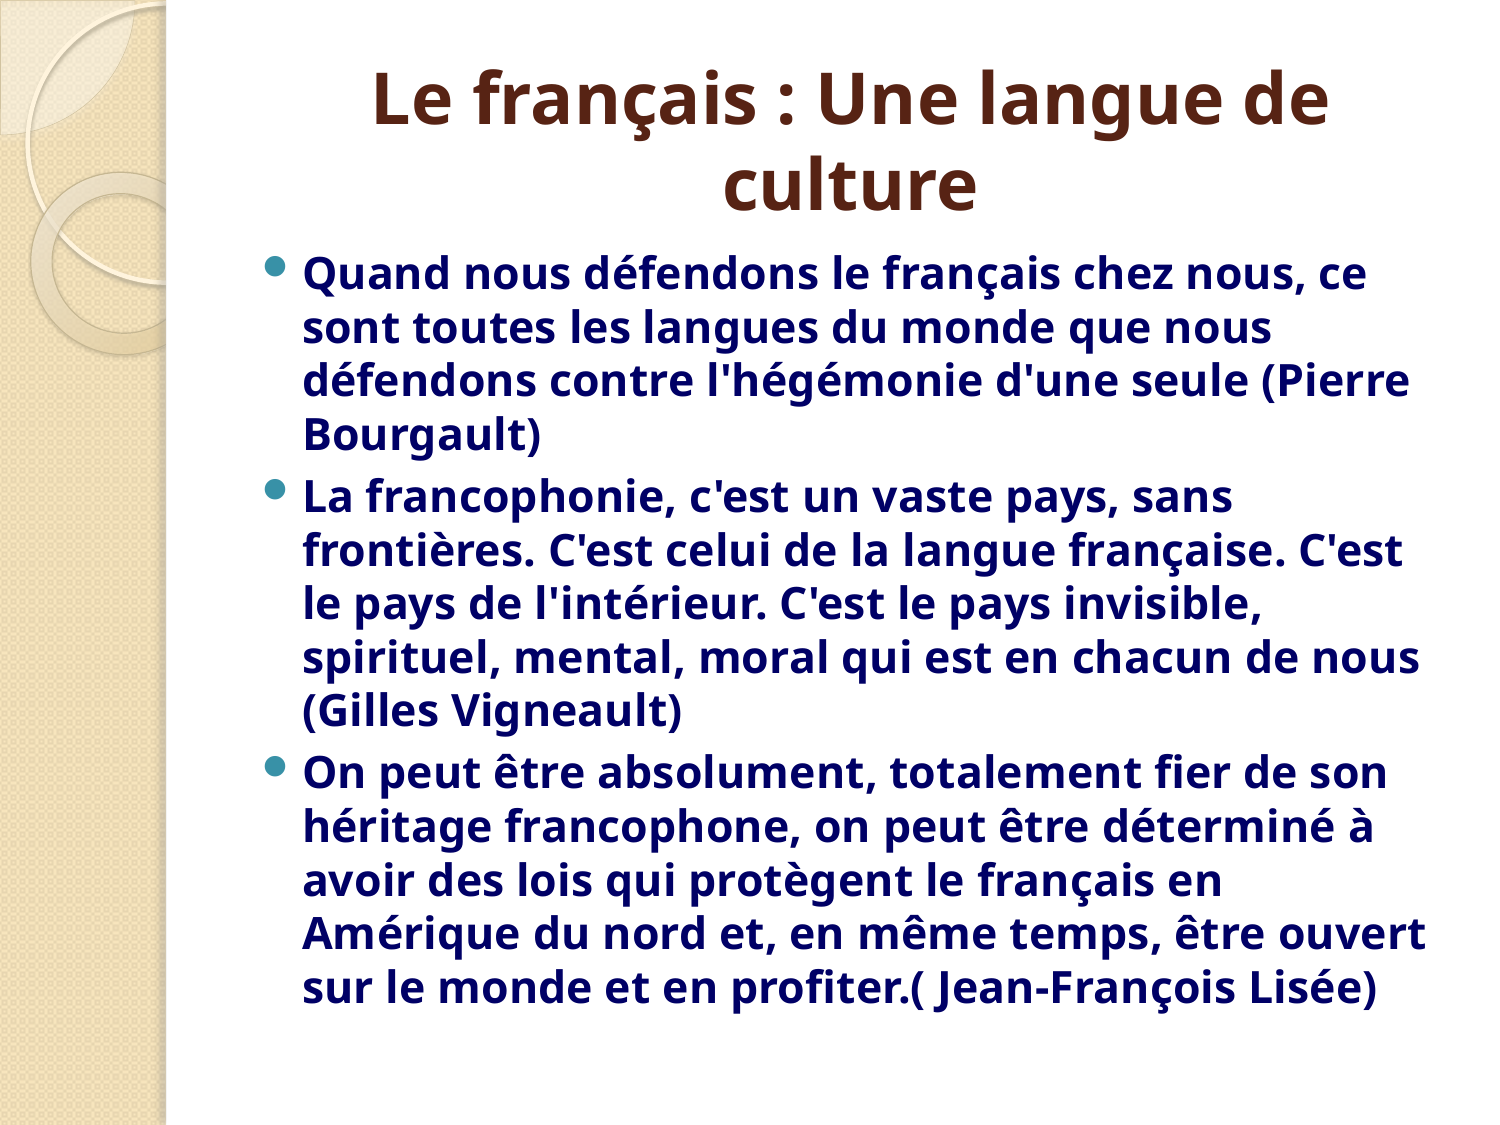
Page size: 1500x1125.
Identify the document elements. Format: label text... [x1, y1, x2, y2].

title Le français : Une langue de culture [235, 45, 1466, 233]
list Quand nous défendons le français chez nous, ce sont toutes les langues du monde que nous défendons contre l'hégémonie d'une seule (Pierre Bourgault) La francophonie, c'est un vaste pays, sans frontières. C'est celui de la langue française. C'est le pays de l'intérieur. C'est le pays invisible, spirituel, mental, moral qui est en chacun de nous (Gilles Vigneault) On peut être absolument, totalement fier de son héritage francophone, on peut être déterminé à avoir des lois qui protègent le français en Amérique du nord et, en même temps, être ouvert sur le monde et en profiter.( Jean-François Lisée) [235, 237, 1466, 1025]
